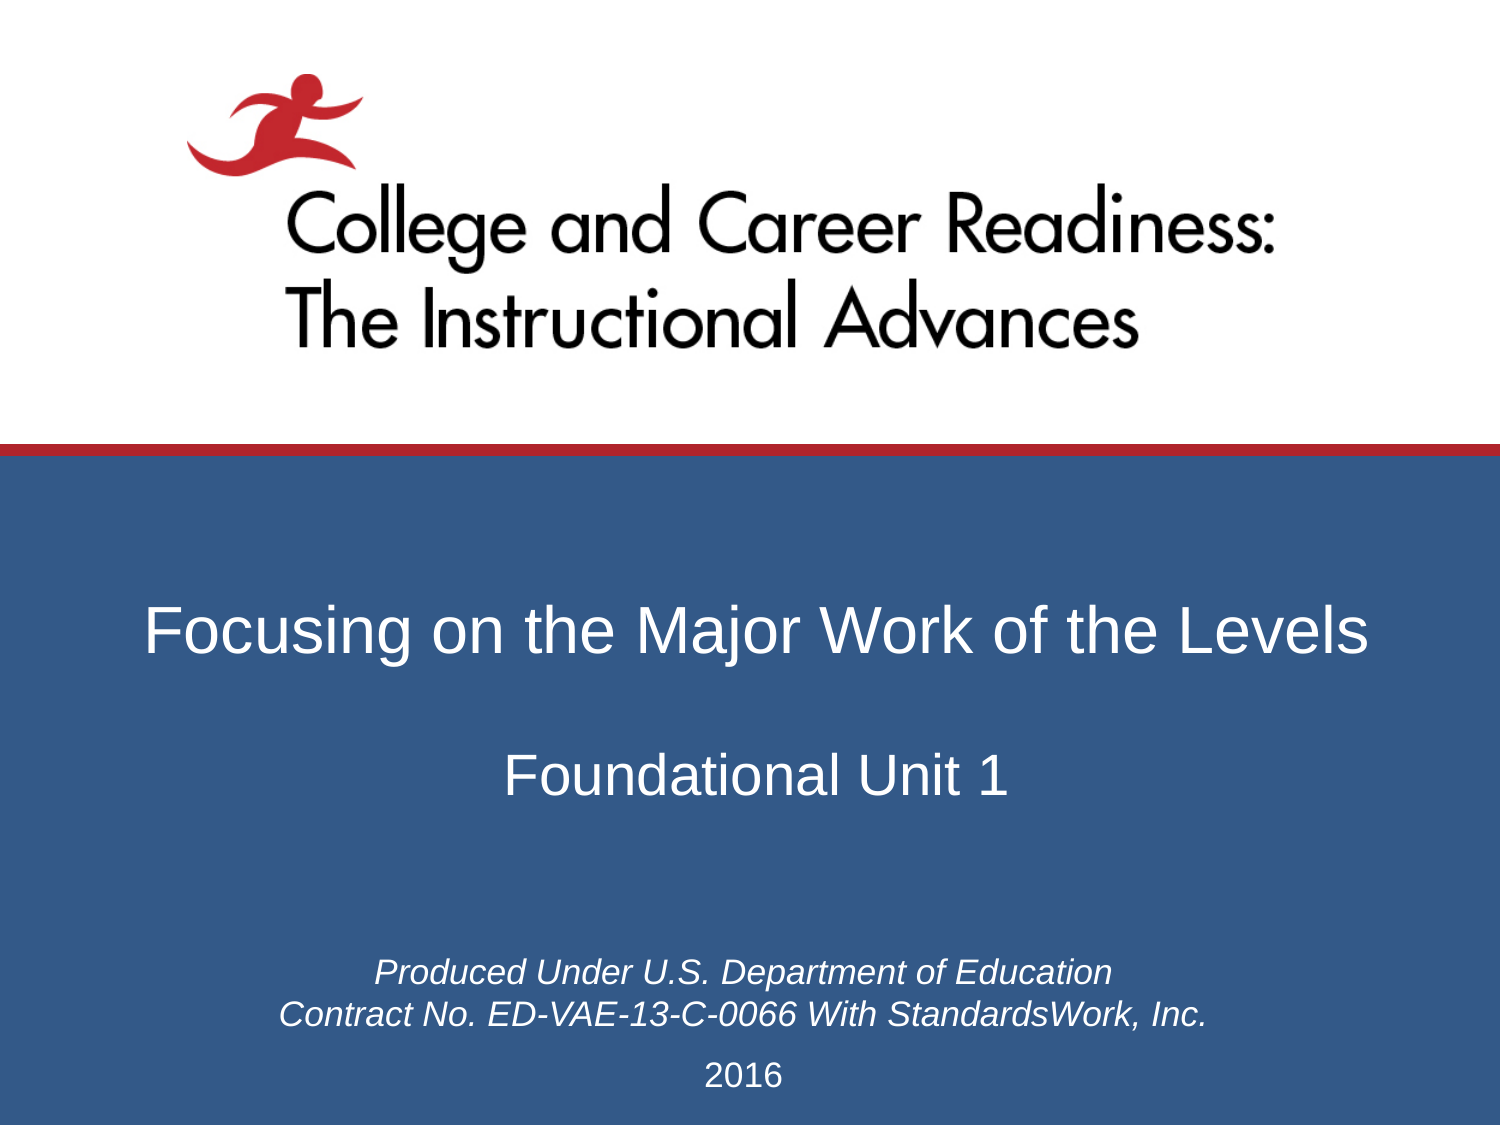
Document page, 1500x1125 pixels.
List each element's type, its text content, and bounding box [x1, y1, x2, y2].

picture [187, 74, 1280, 369]
title Focusing on the Major Work of the Levels Foundational Unit 1 [66, 500, 1448, 838]
list Produced Under U.S. Department of Education Contract No. ED-VAE-13-C-0066 With StandardsWork, Inc. 2016 [162, 941, 1325, 1080]
